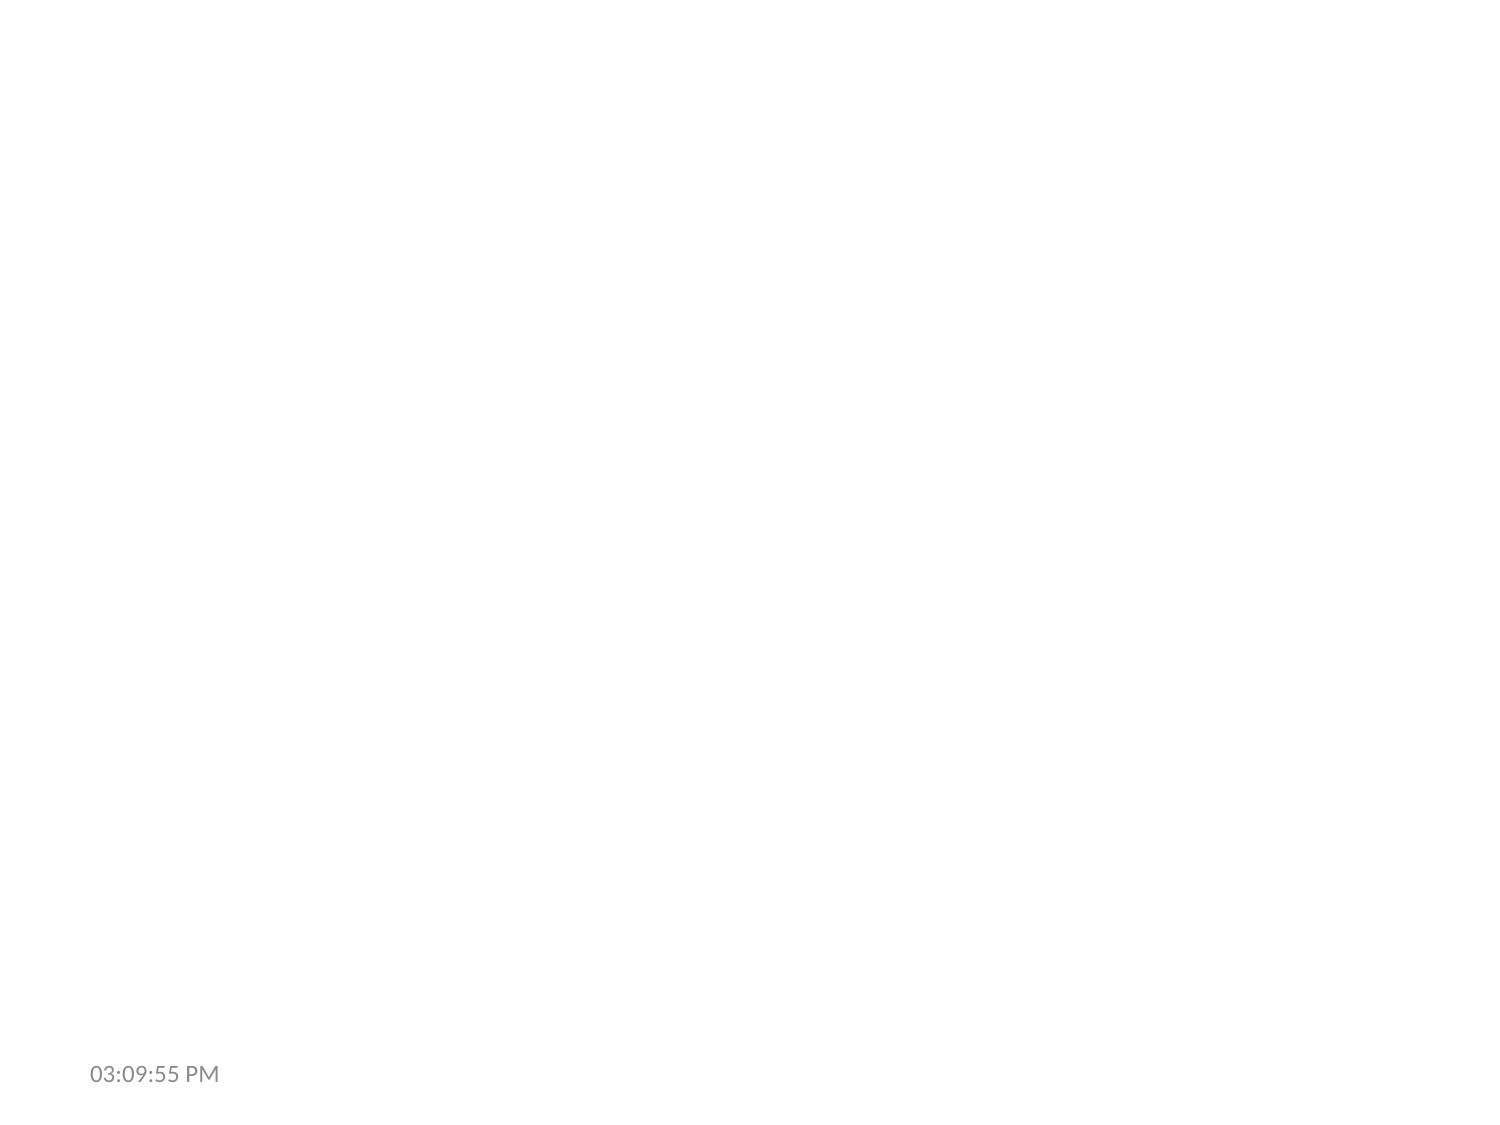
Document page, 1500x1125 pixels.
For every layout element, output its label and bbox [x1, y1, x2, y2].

slide_number [75, 1042, 425, 1103]
